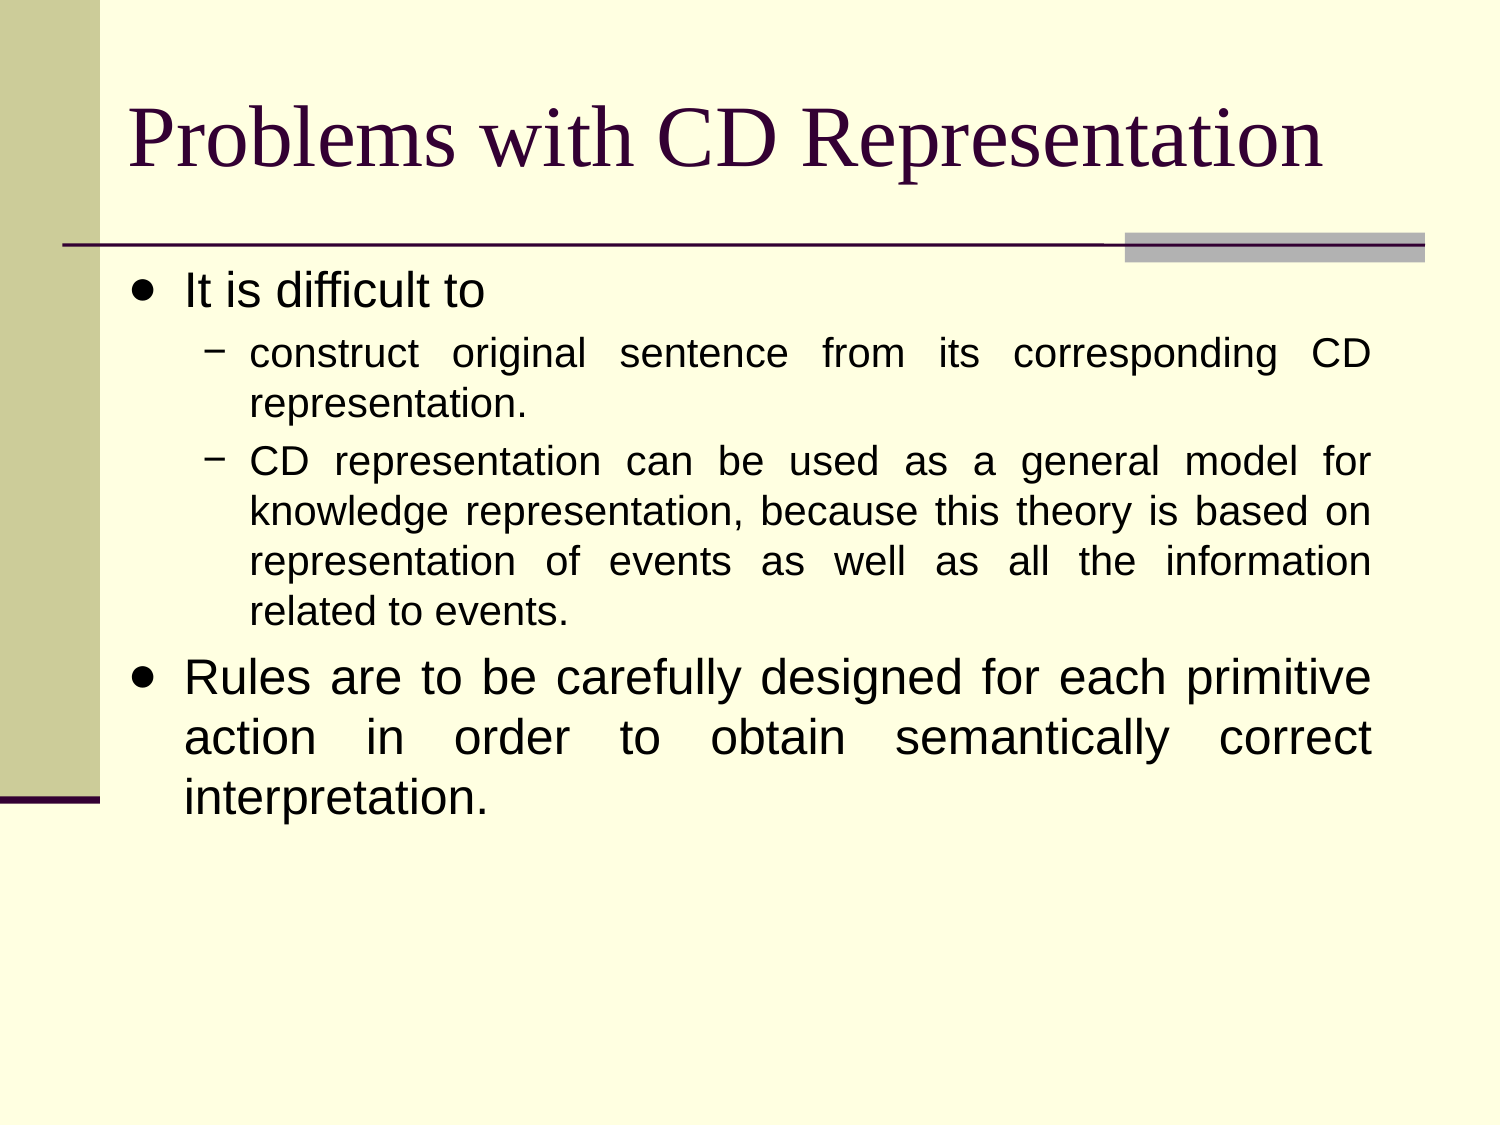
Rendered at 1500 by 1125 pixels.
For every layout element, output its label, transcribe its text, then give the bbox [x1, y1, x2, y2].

list It is difficult to construct original sentence from its corresponding CD representation. CD representation can be used as a general model for knowledge representation, because this theory is based on representation of events as well as all the information related to events. Rules are to be carefully designed for each primitive action in order to obtain semantically correct interpretation. [112, 249, 1388, 1000]
title Problems with CD Representation [112, 62, 1413, 200]
